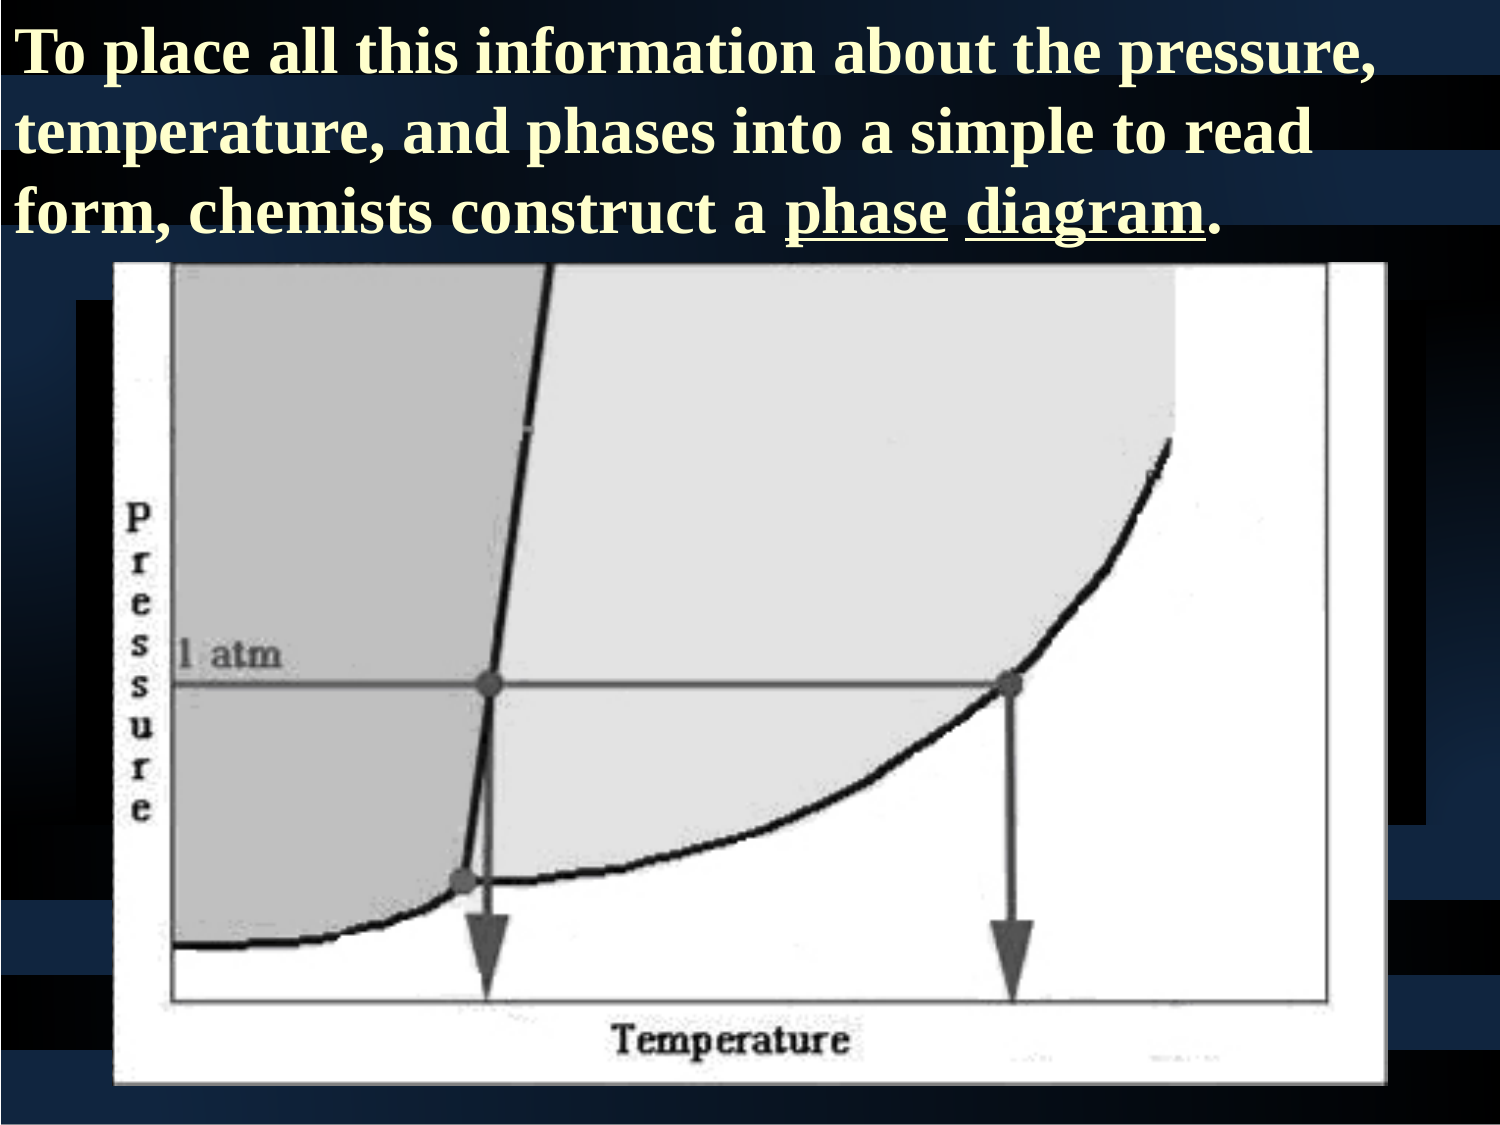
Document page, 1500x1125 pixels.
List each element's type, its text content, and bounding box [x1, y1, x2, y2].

text_box To place all this information about the pressure, temperature, and phases into a simple to read form, chemists construct a phase diagram. [0, 0, 1500, 255]
picture [0, 255, 1500, 1125]
